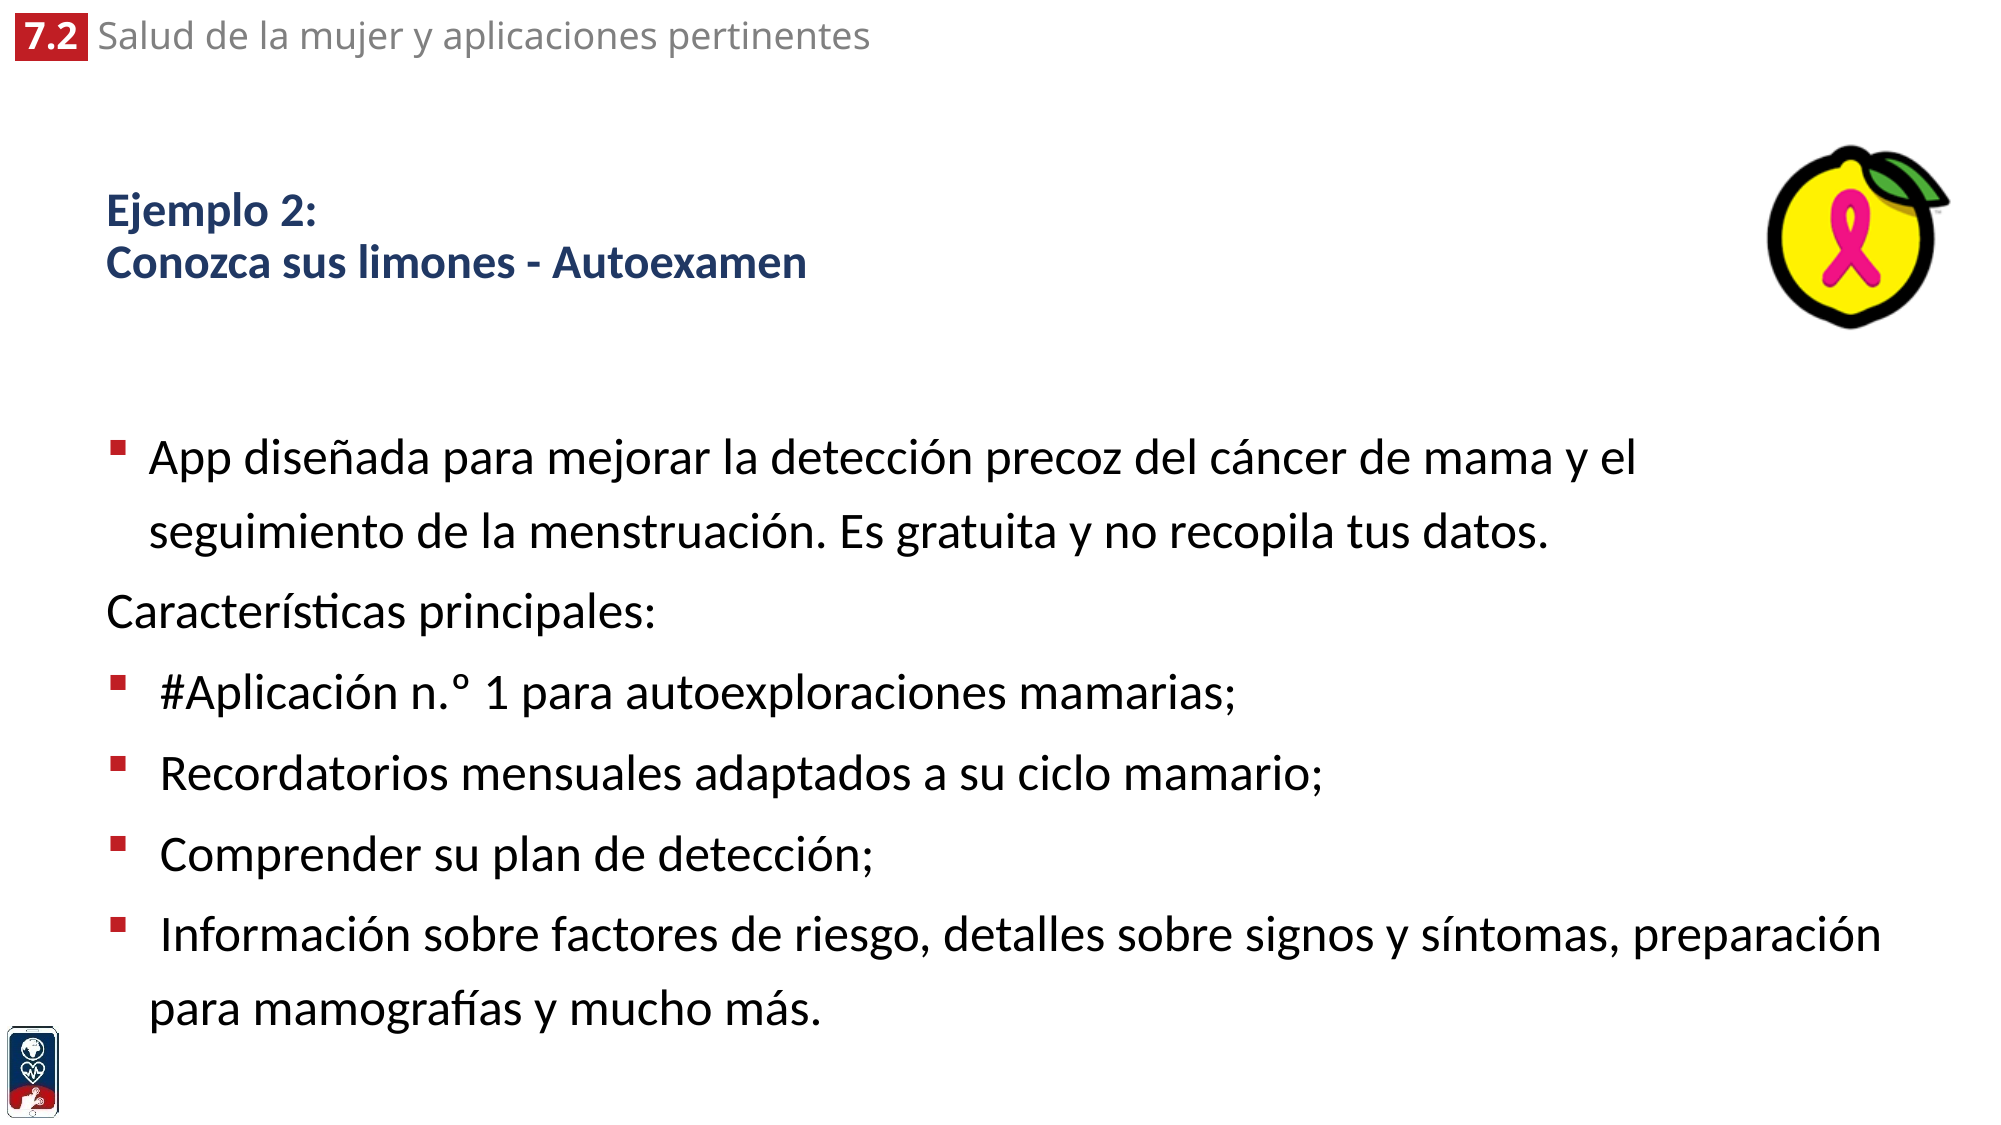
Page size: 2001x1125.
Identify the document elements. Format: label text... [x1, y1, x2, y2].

title Ejemplo 2: Conozca sus limones - Autoexamen [91, 177, 1733, 297]
picture [7, 1026, 59, 1118]
picture [1733, 119, 1972, 356]
list App diseñada para mejorar la detección precoz del cáncer de mama y el seguimiento de la menstruación. Es gratuita y no recopila tus datos. Características principales: #Aplicación n.º 1 para autoexploraciones mamarias; Recordatorios mensuales adaptados a su ciclo mamario; Comprender su plan de detección; Información sobre factores de riesgo, detalles sobre signos y síntomas, preparación para mamografías y mucho más. [91, 403, 1906, 1051]
